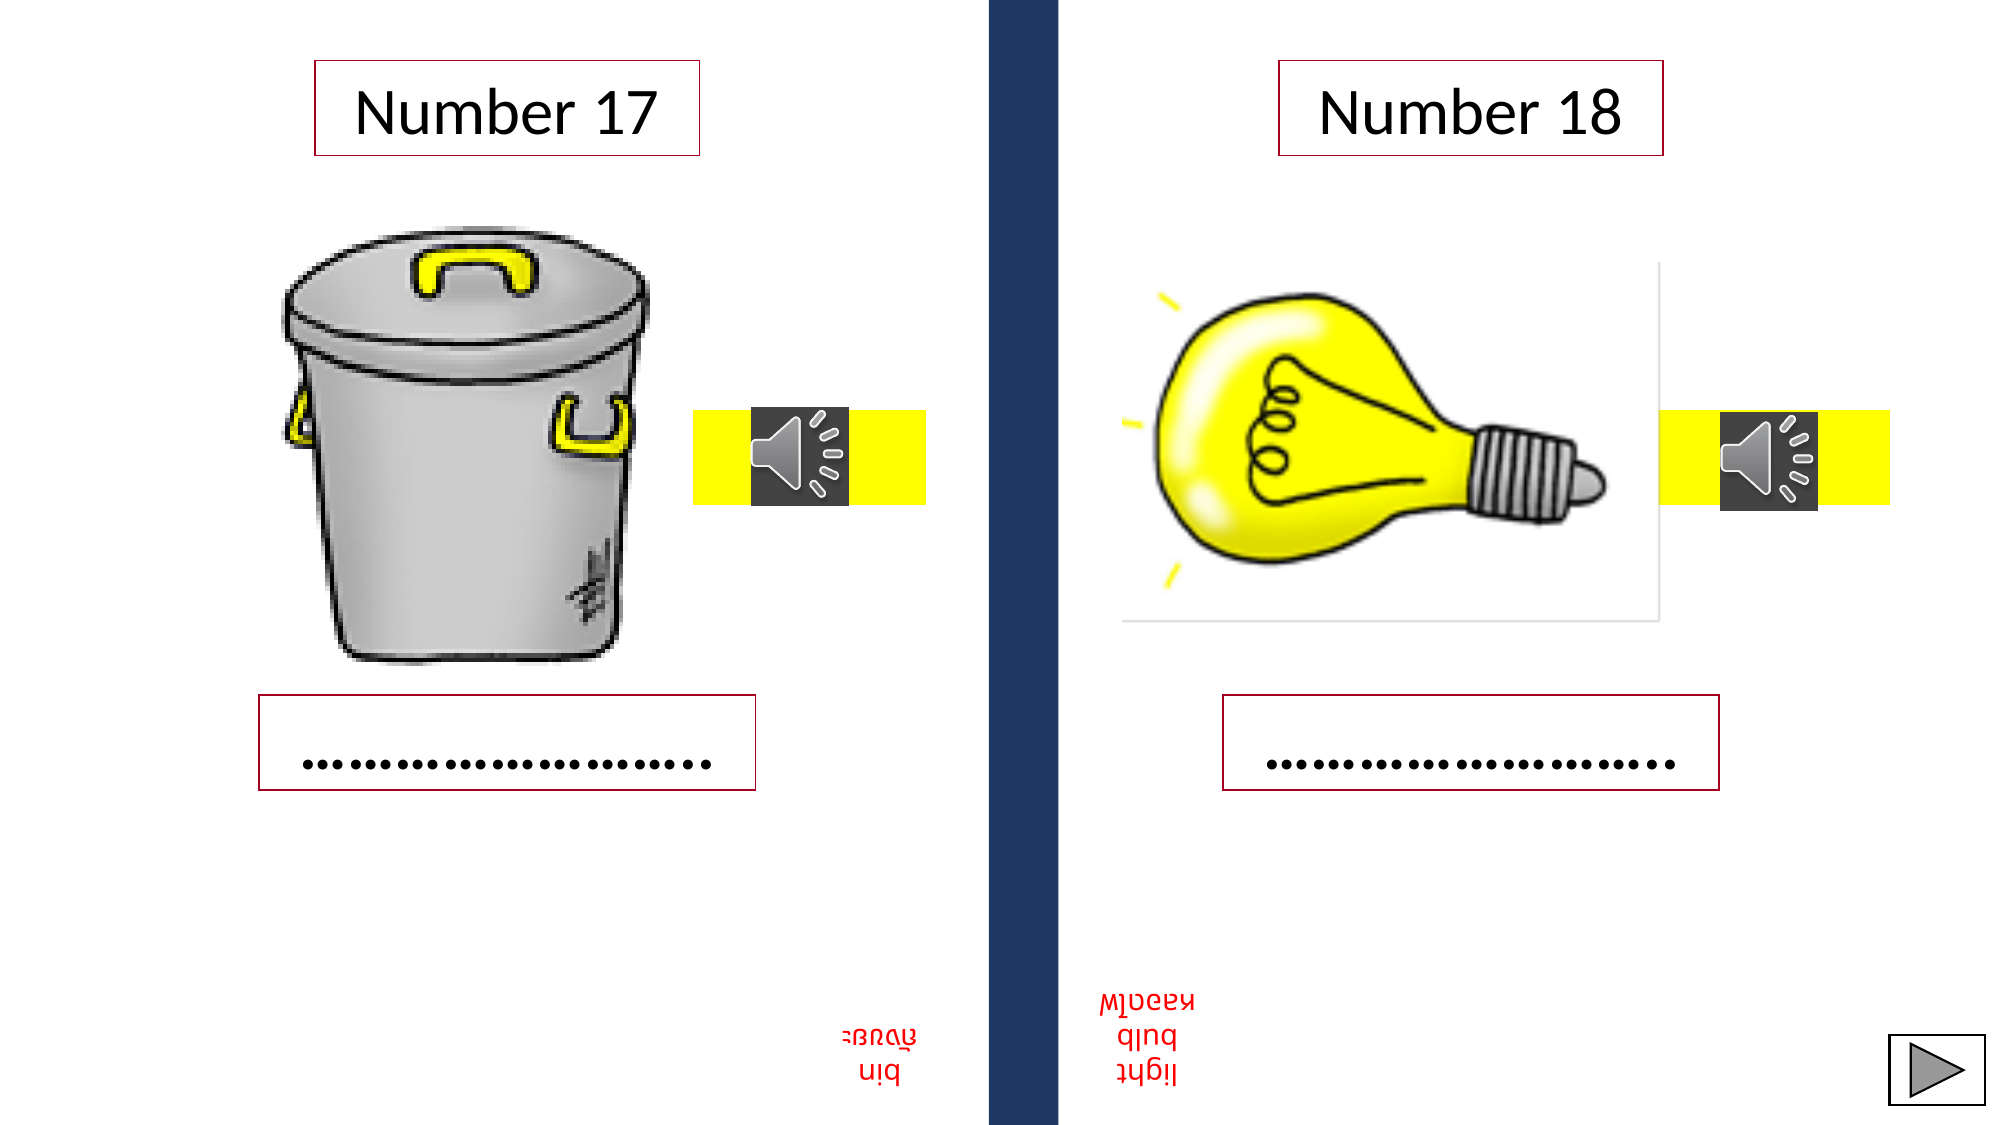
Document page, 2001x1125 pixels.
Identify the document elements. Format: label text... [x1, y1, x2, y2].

picture [250, 218, 677, 698]
text_box Number 17 [315, 60, 700, 156]
table_header [1664, 410, 1890, 505]
table_header [850, 410, 926, 505]
picture [1122, 262, 1664, 626]
text_box Number 18 [1278, 60, 1664, 156]
table_header [693, 410, 749, 505]
text_box …………………….. [1222, 695, 1720, 790]
text_box …………………….. [259, 695, 756, 790]
text_box [988, 0, 1059, 1125]
text_box [1888, 1034, 1986, 1106]
picture [749, 406, 850, 507]
text_box bin ถังขยะ [802, 1016, 958, 1102]
picture [1719, 411, 1820, 512]
text_box light bulb หลอดไฟ [1071, 981, 1224, 1102]
